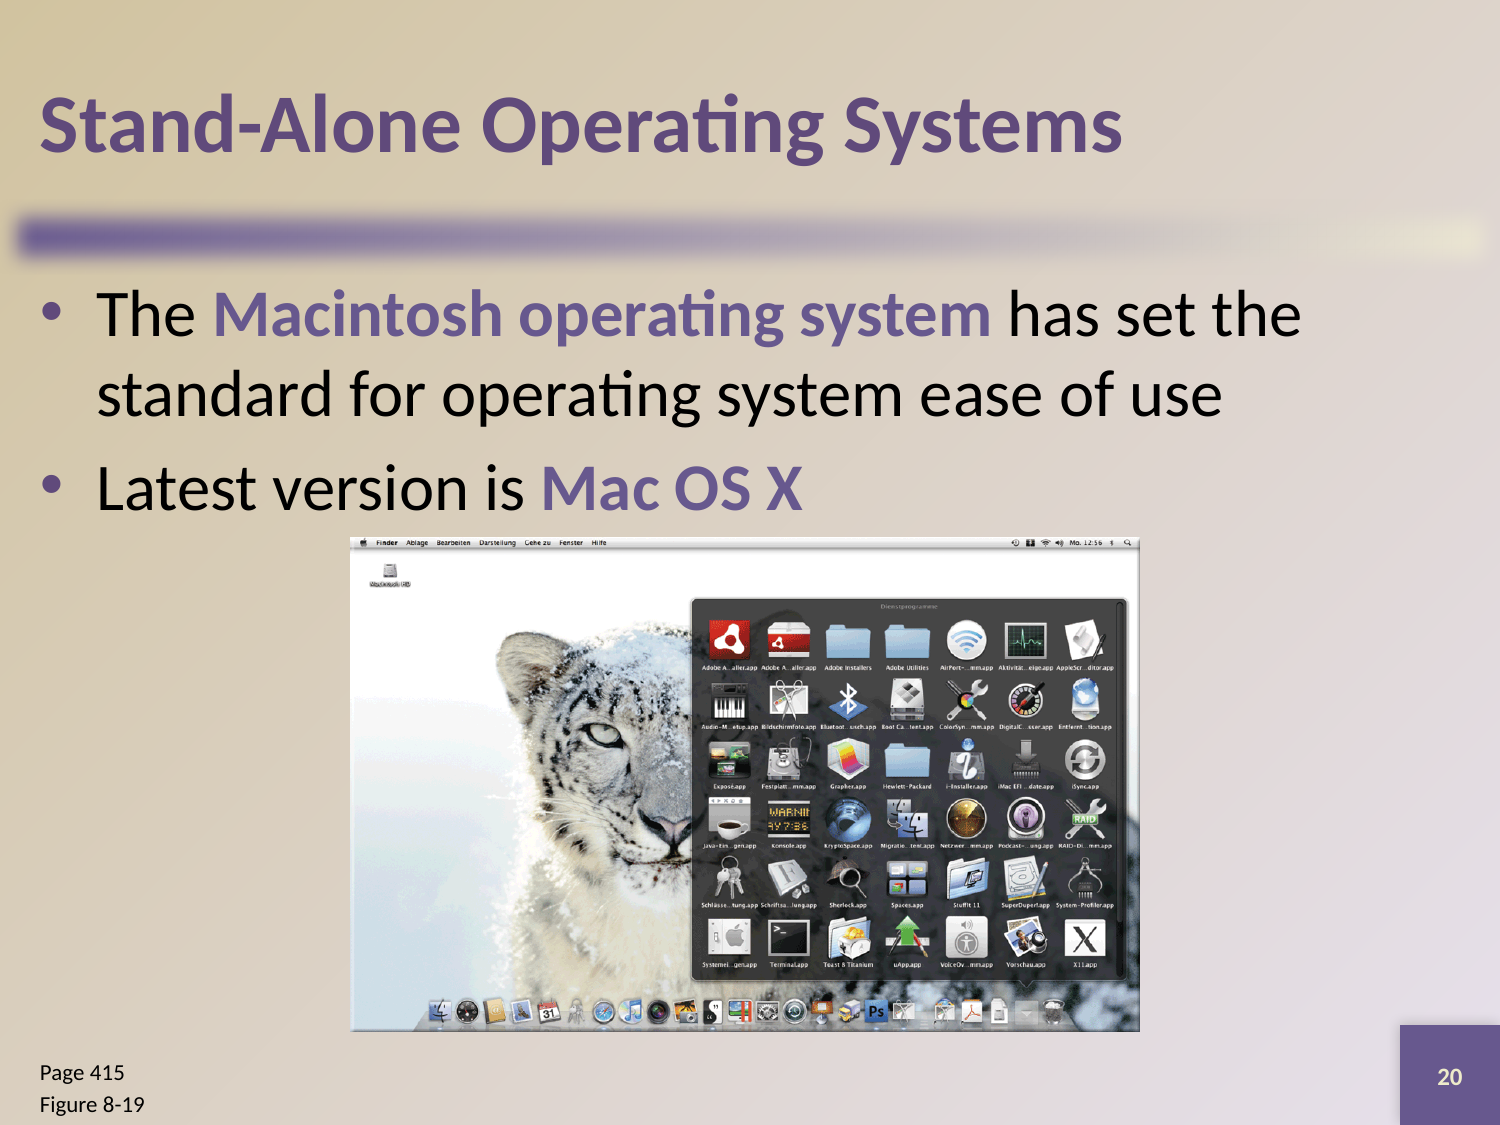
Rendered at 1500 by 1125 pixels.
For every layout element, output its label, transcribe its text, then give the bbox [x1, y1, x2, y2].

title Stand-Alone Operating Systems [24, 24, 1475, 213]
picture [349, 537, 1141, 1032]
list Page 415 Figure 8-19 [24, 1050, 300, 1125]
slide_number 20 [1400, 1025, 1500, 1125]
list The Macintosh operating system has set the standard for operating system ease of use Latest version is Mac OS X [24, 262, 1475, 1025]
